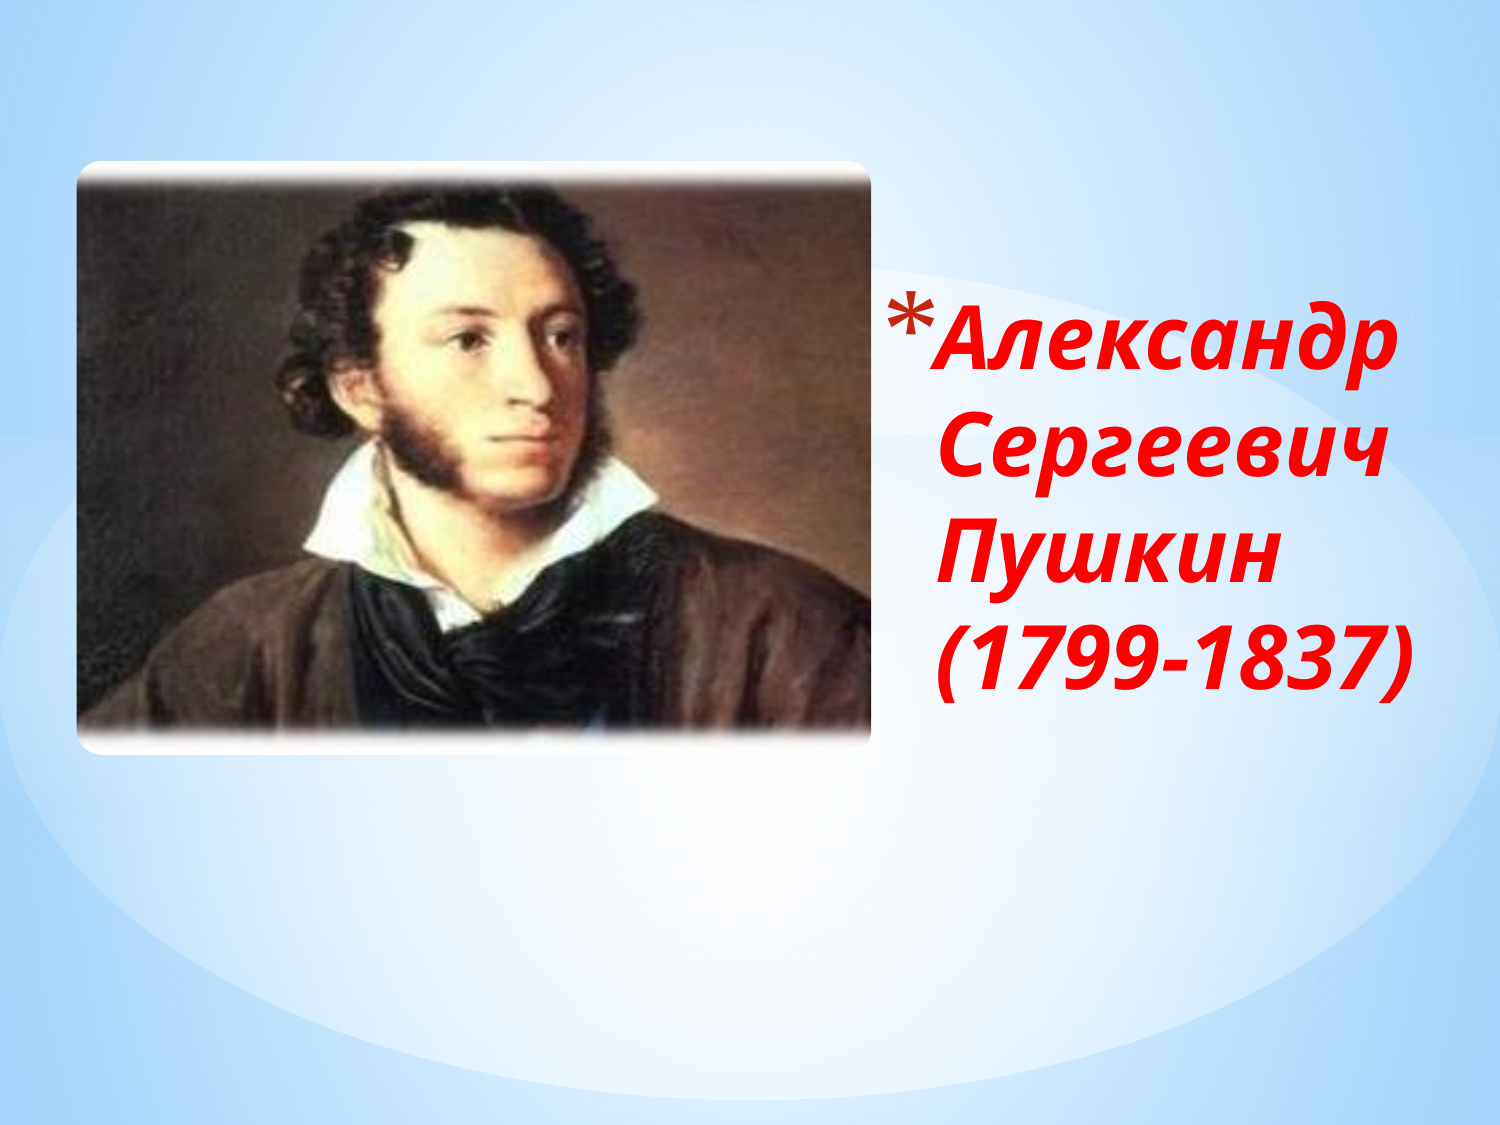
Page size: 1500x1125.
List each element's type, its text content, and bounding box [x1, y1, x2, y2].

title Александр Сергеевич Пушкин (1799-1837) [876, 196, 1433, 715]
picture [76, 160, 872, 756]
